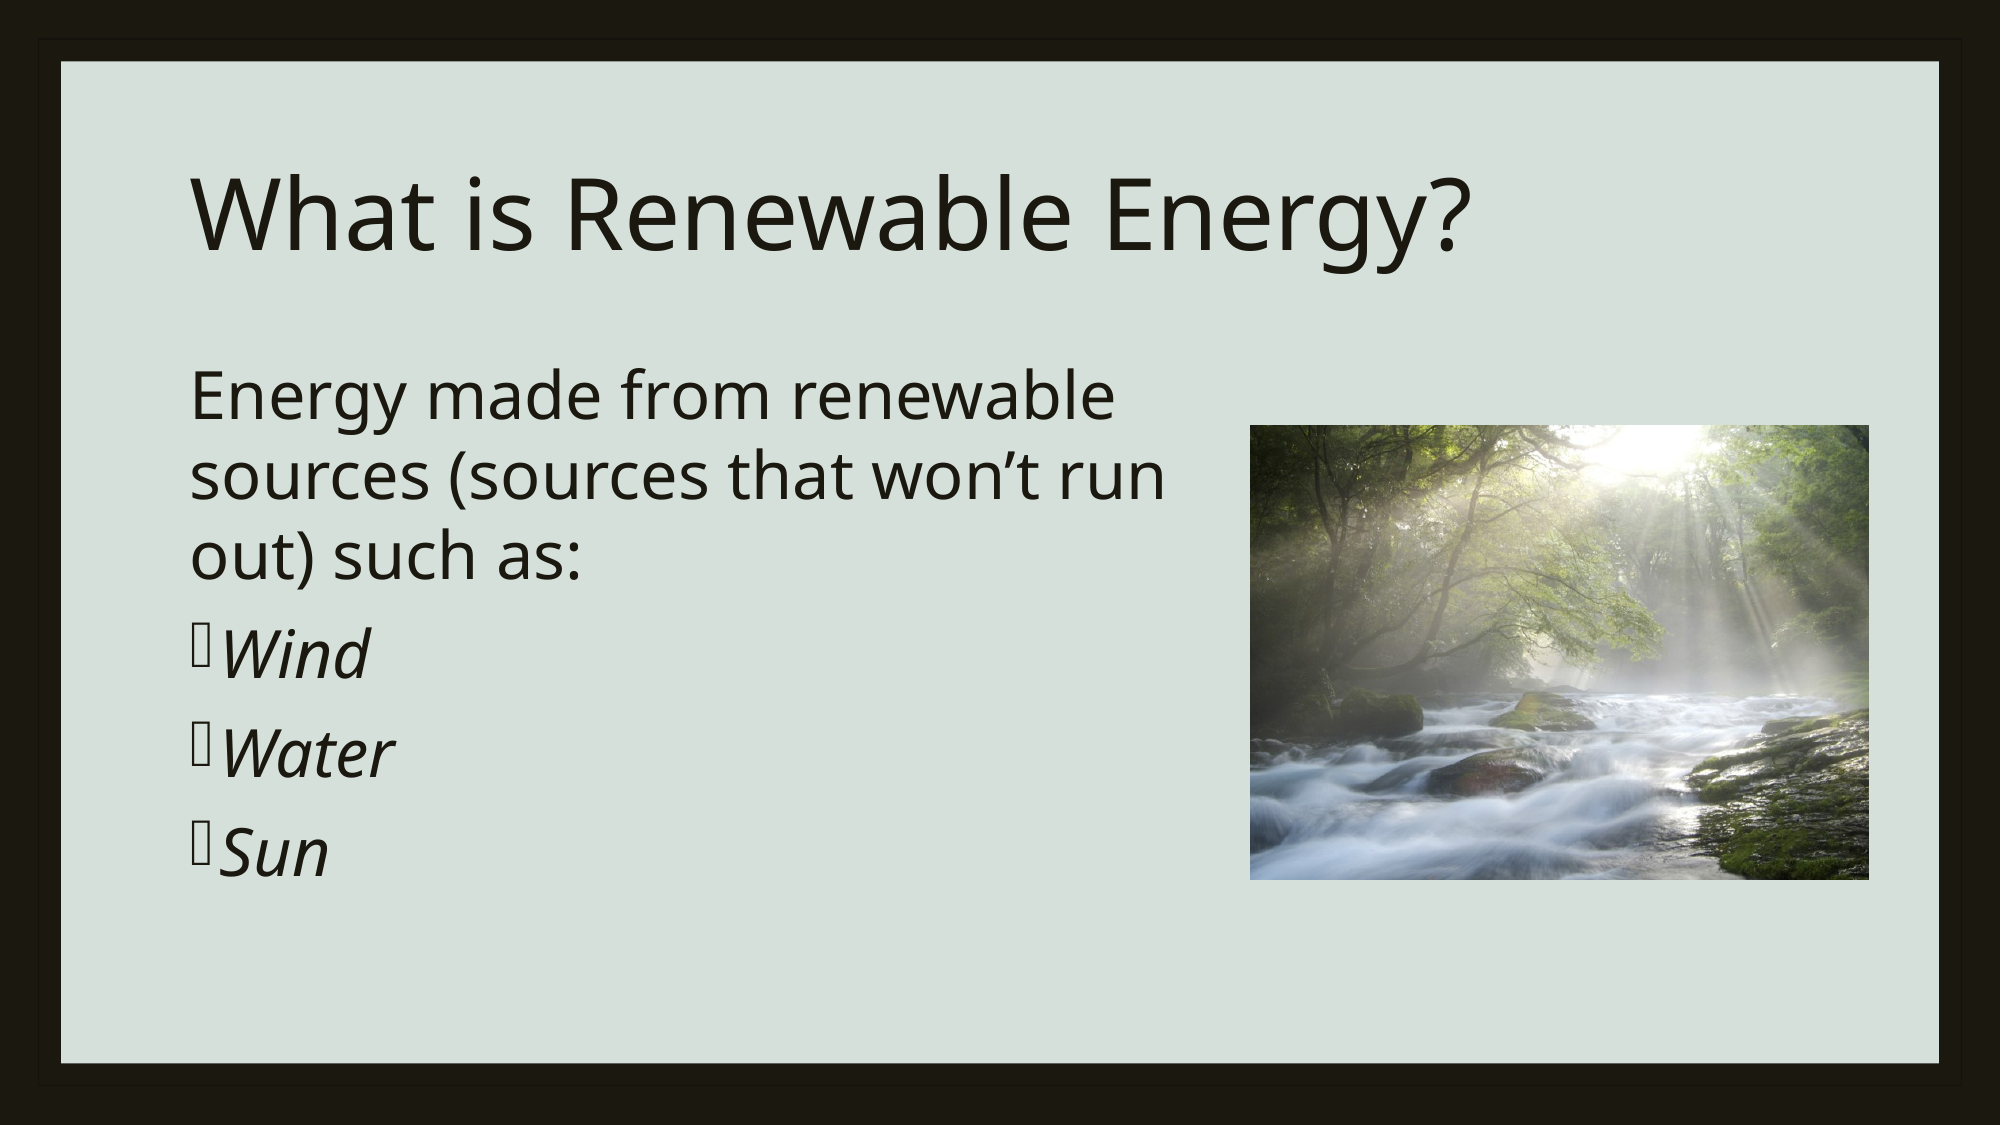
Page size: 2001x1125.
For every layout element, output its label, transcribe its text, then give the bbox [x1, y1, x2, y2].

list Energy made from renewable sources (sources that won’t run out) such as: Wind Water Sun [174, 345, 1224, 960]
title What is Renewable Energy? [174, 105, 1825, 331]
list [1249, 425, 1869, 880]
